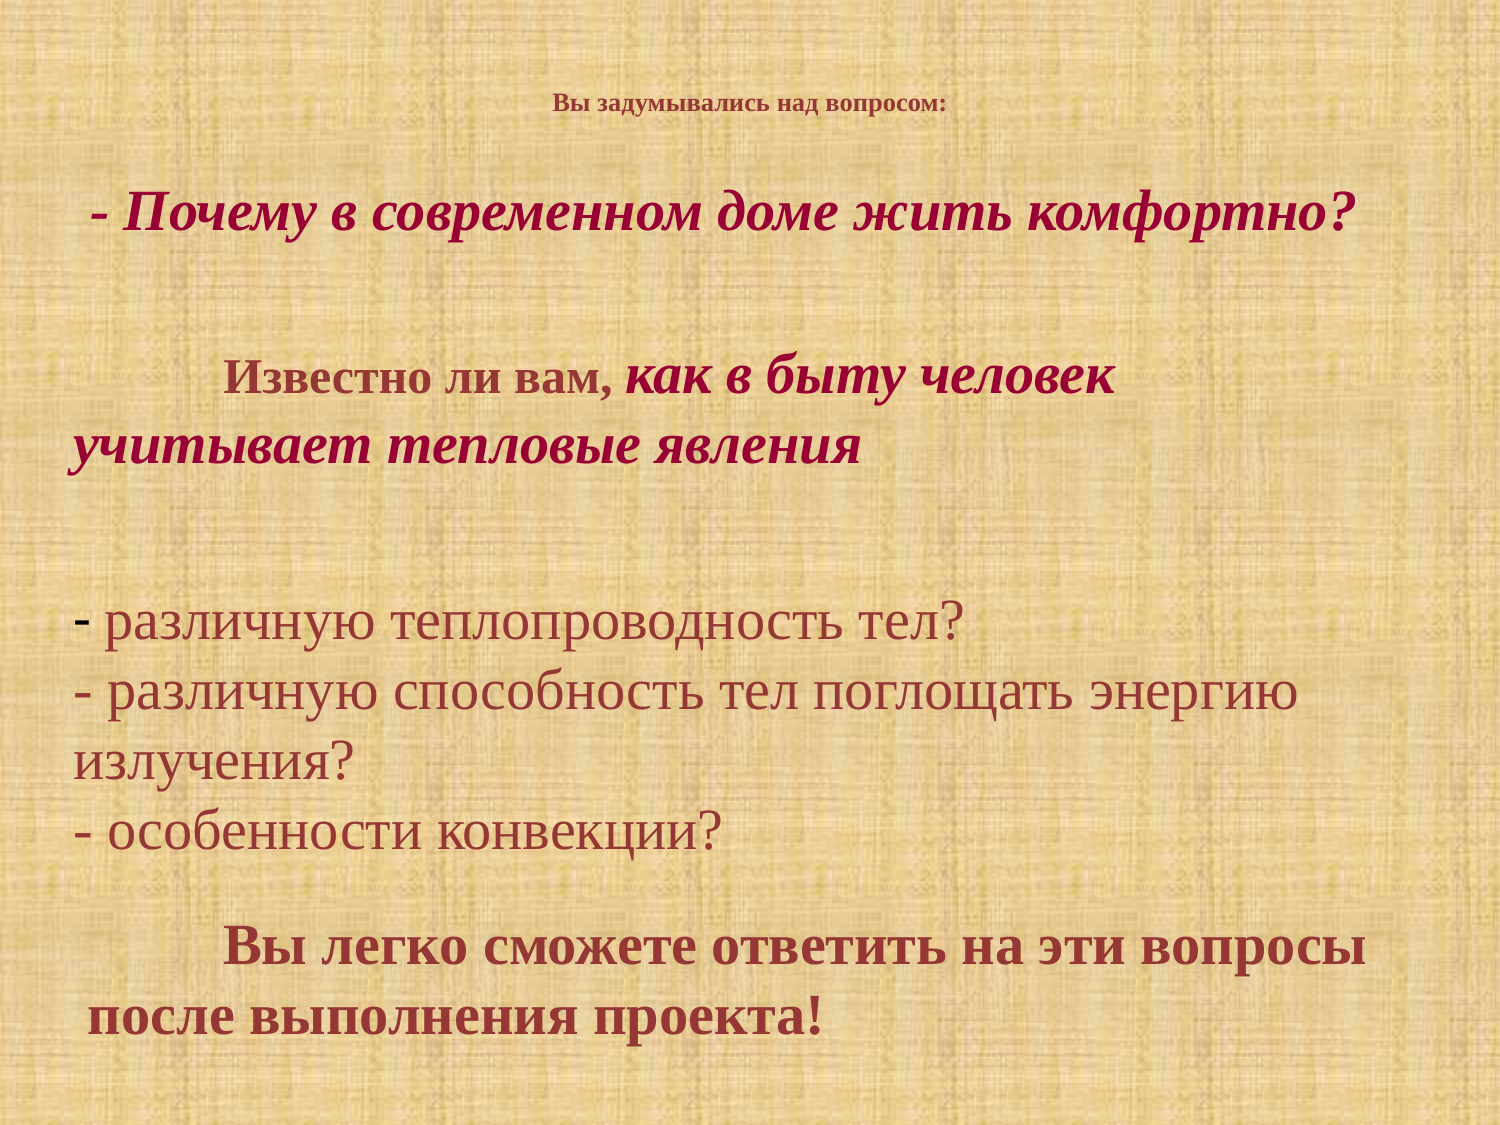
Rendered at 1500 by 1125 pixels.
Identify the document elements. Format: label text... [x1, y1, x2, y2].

title Вы задумывались над вопросом: [75, 45, 1425, 164]
picture [0, 0, 1500, 1125]
list - Почему в современном доме жить комфортно? [75, 164, 1425, 574]
text_box - различную теплопроводность тел? - различную способность тел поглощать энергию излучения? - особенности конвекции? Вы легко сможете ответить на эти вопросы после выполнения проекта! [58, 574, 1442, 1054]
text_box Известно ли вам, как в быту человек учитывает тепловые явления [58, 328, 1383, 483]
